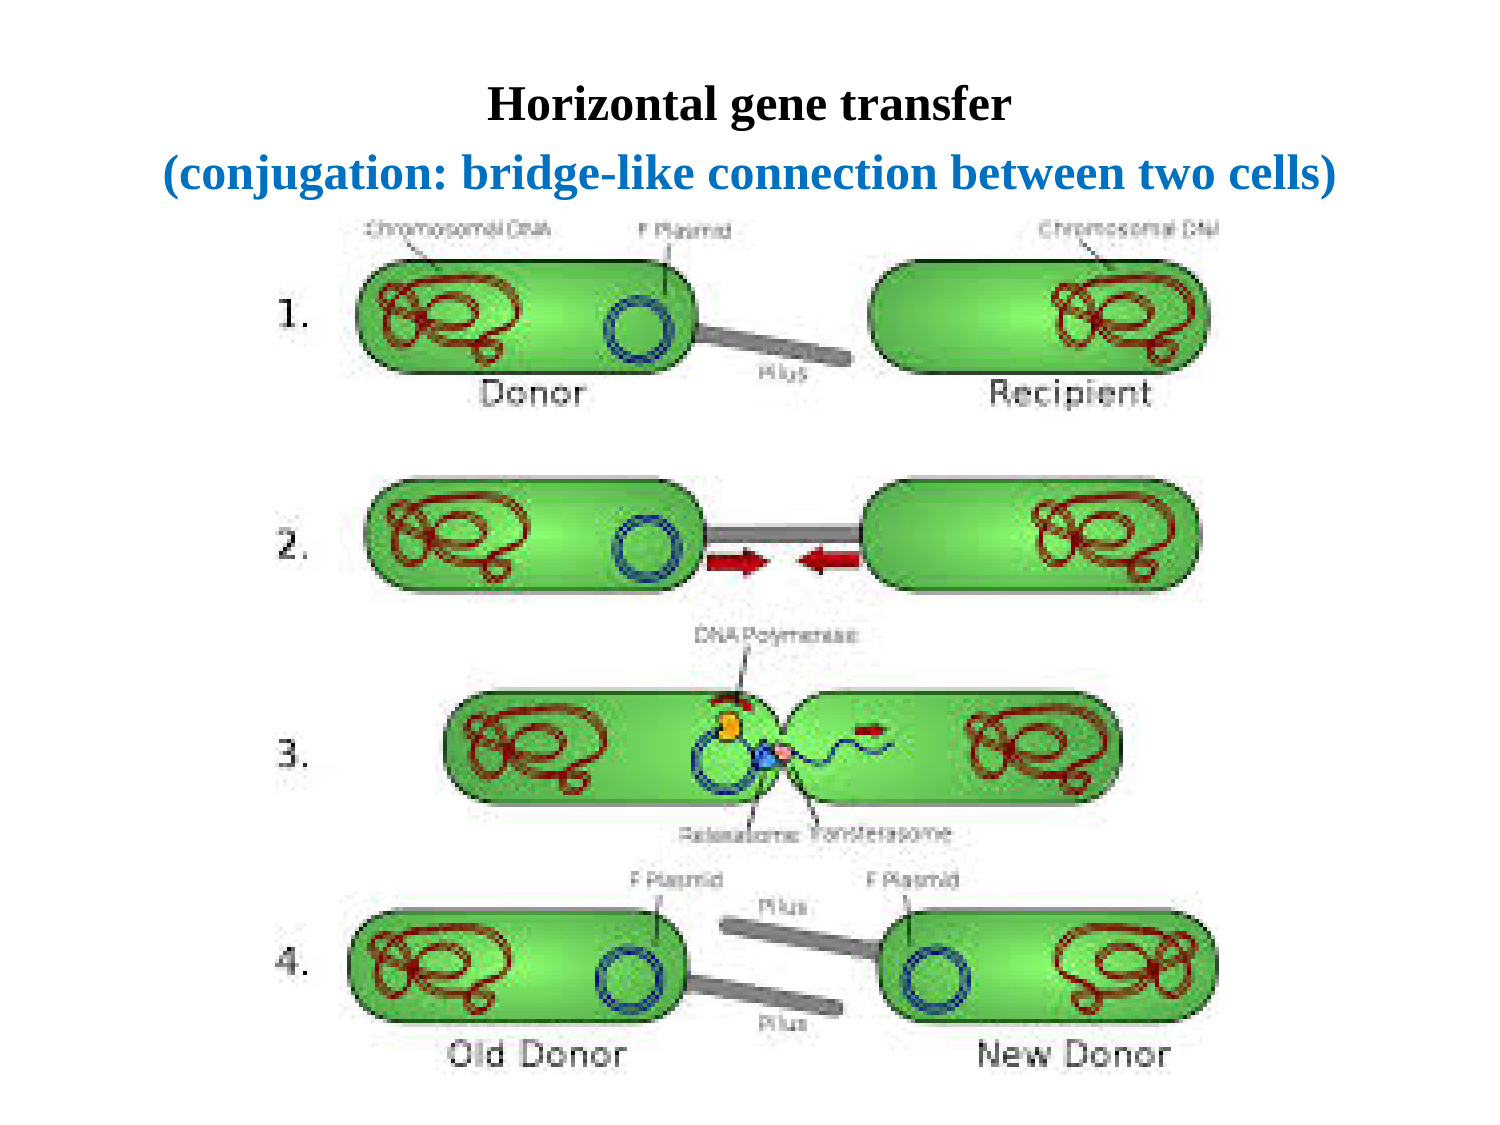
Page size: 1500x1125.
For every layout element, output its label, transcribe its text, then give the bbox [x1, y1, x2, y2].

list Horizontal gene transfer (conjugation: bridge-like connection between two cells) [75, 62, 1425, 1005]
picture [274, 219, 1219, 1076]
